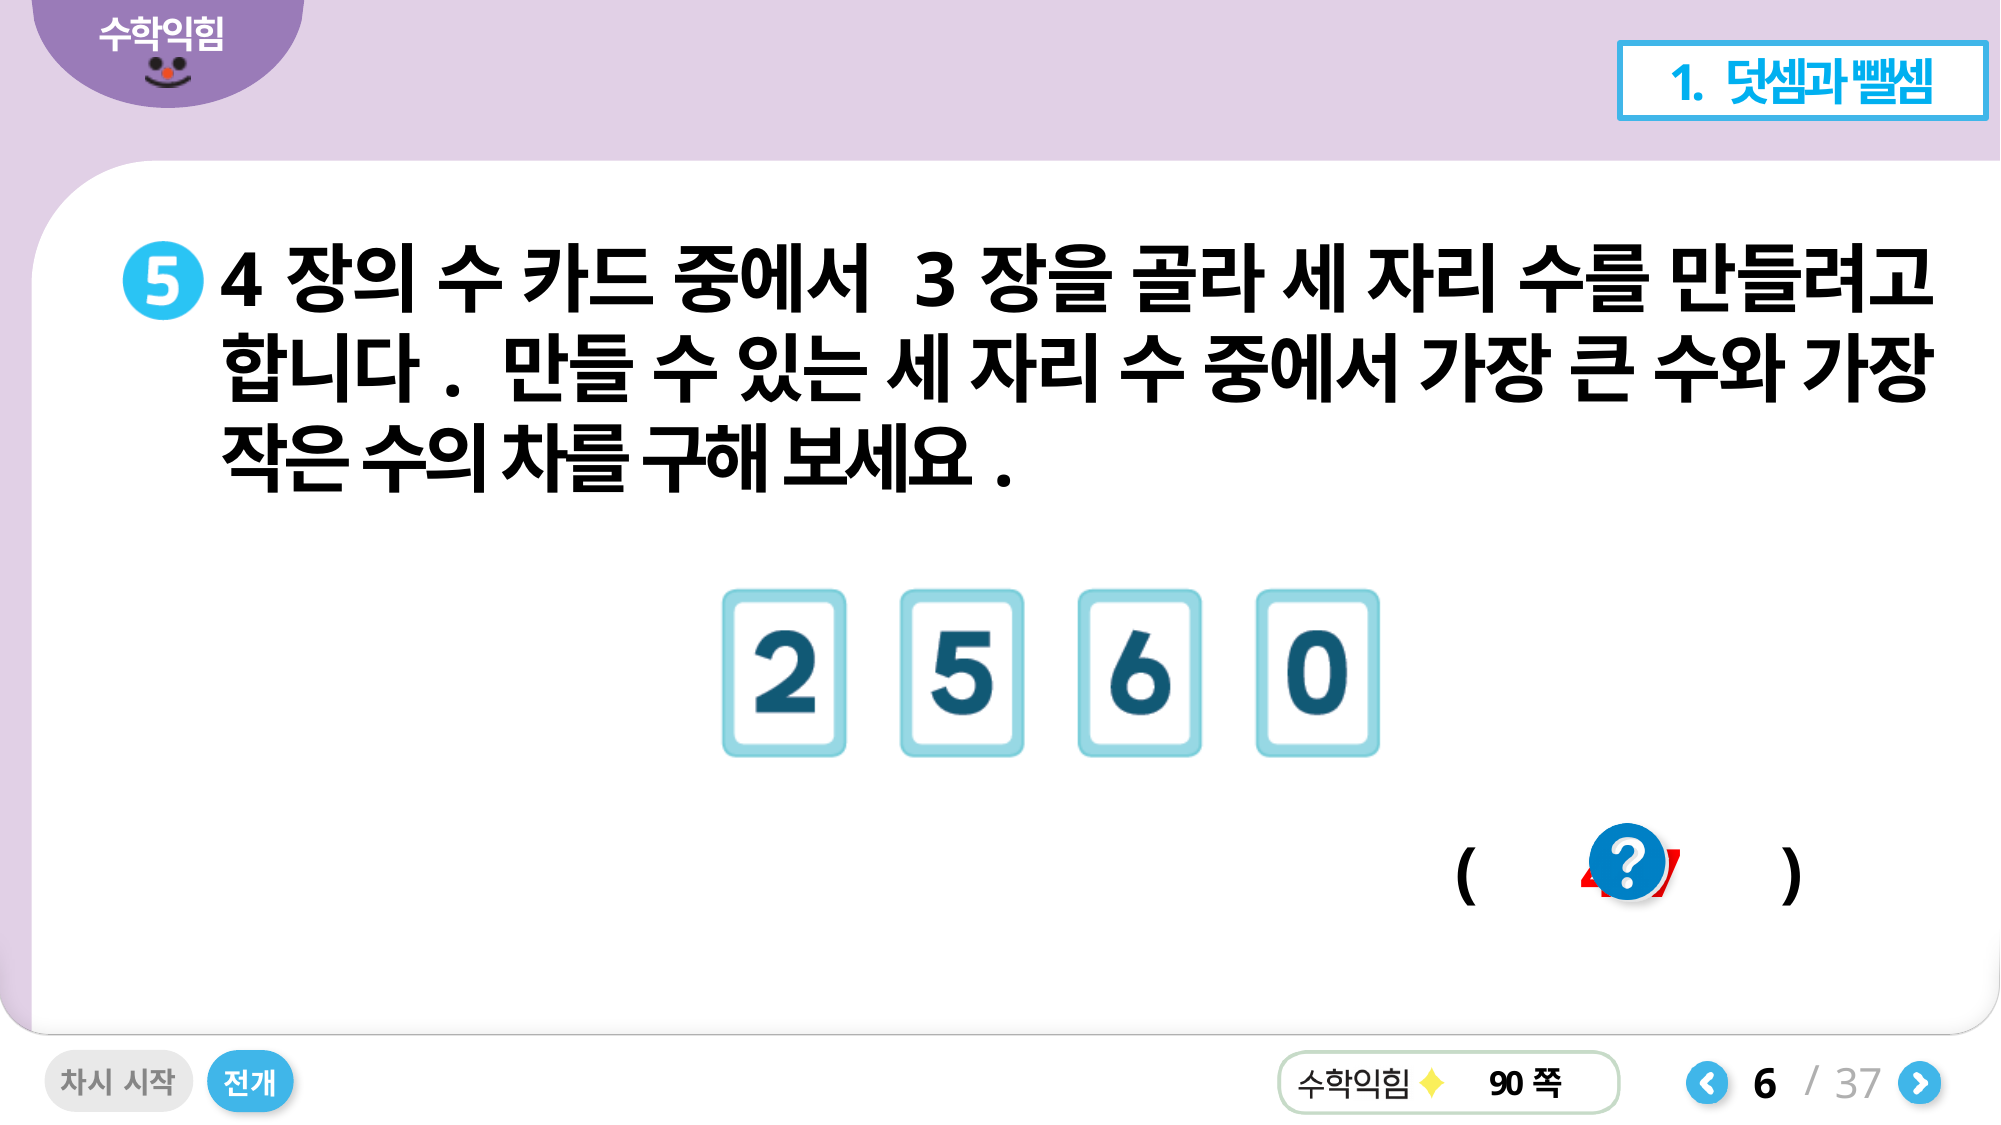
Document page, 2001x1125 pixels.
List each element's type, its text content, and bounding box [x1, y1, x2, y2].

picture [145, 57, 191, 88]
picture [704, 573, 1399, 772]
picture [121, 238, 205, 322]
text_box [1685, 1061, 1941, 1104]
picture [0, 929, 2000, 1125]
text_box ( ) [1361, 812, 1897, 905]
text_box 447 [1509, 814, 1754, 907]
text_box 차시 시작 [42, 1047, 196, 1114]
text_box 전개 [205, 1048, 296, 1115]
text_box 1. 덧셈과 뺄셈 [1619, 43, 1987, 118]
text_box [1276, 1049, 1621, 1116]
picture [1589, 823, 1670, 903]
text_box 4장의 수 카드 중에서 3장을 골라 세 자리 수를 만들려고 합니다. 만들 수 있는 세 자리 수 중에서 가장 큰 수와 가장 작은 수의 차를 구해 보세요. [220, 231, 1931, 382]
